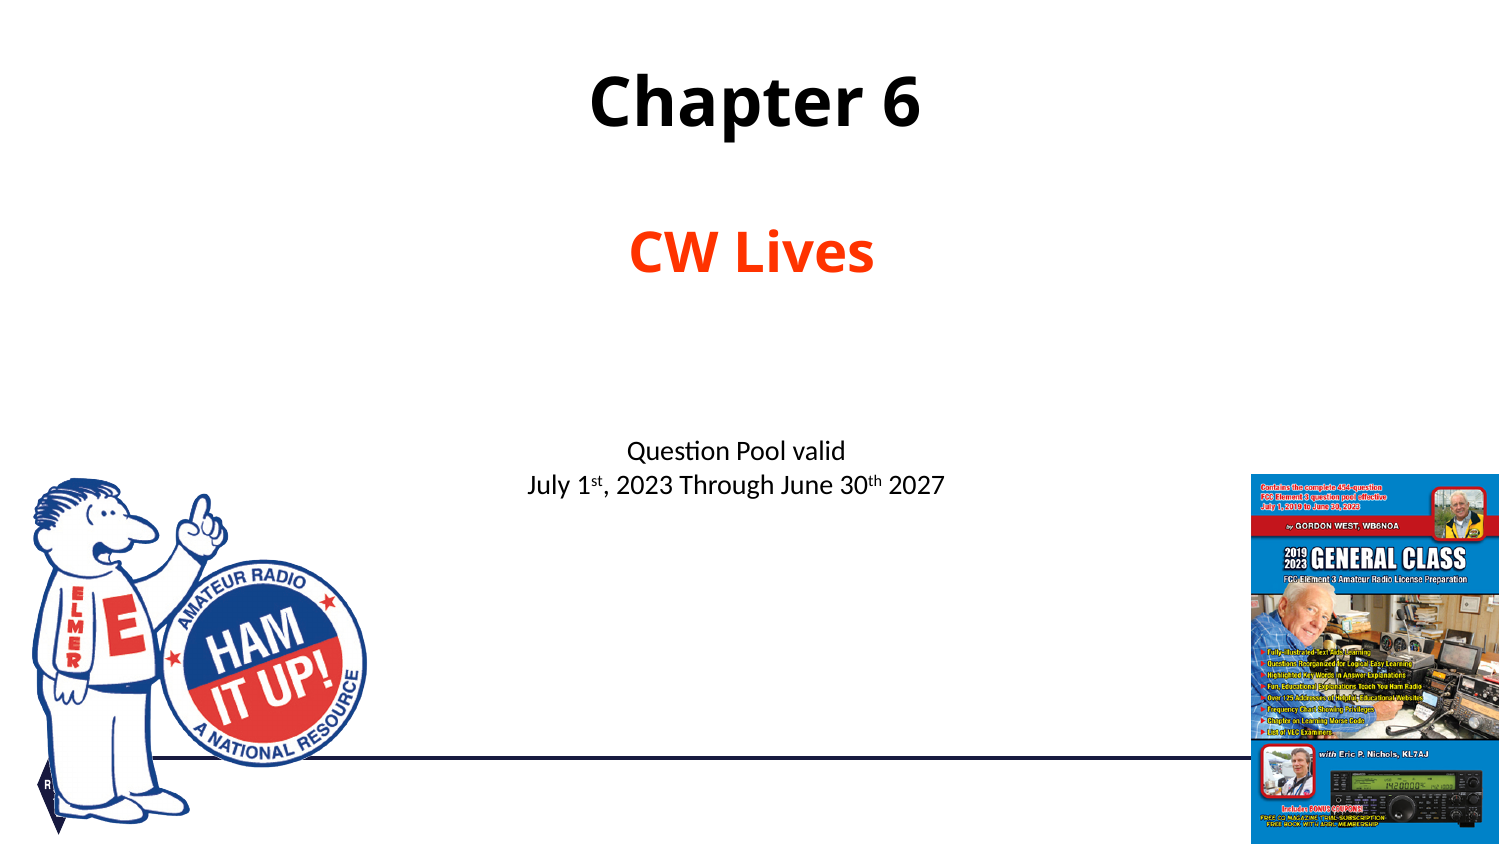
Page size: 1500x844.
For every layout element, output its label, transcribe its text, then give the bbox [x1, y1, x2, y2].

picture [1358, 751, 1364, 758]
picture [1260, 484, 1388, 512]
text_box Question Pool valid July 1st, 2023 Through June 30th 2027 [391, 425, 1082, 508]
picture [1251, 575, 1499, 828]
picture [1425, 575, 1467, 584]
picture [1401, 545, 1466, 572]
picture [1339, 751, 1355, 757]
picture [1282, 547, 1307, 571]
picture [1402, 751, 1428, 758]
picture [1368, 751, 1399, 758]
picture [1319, 751, 1336, 758]
picture [27, 473, 373, 835]
picture [1309, 546, 1398, 571]
text_box CW Lives [506, 209, 999, 292]
title Chapter 6 [225, 34, 1285, 176]
picture [1251, 485, 1499, 544]
